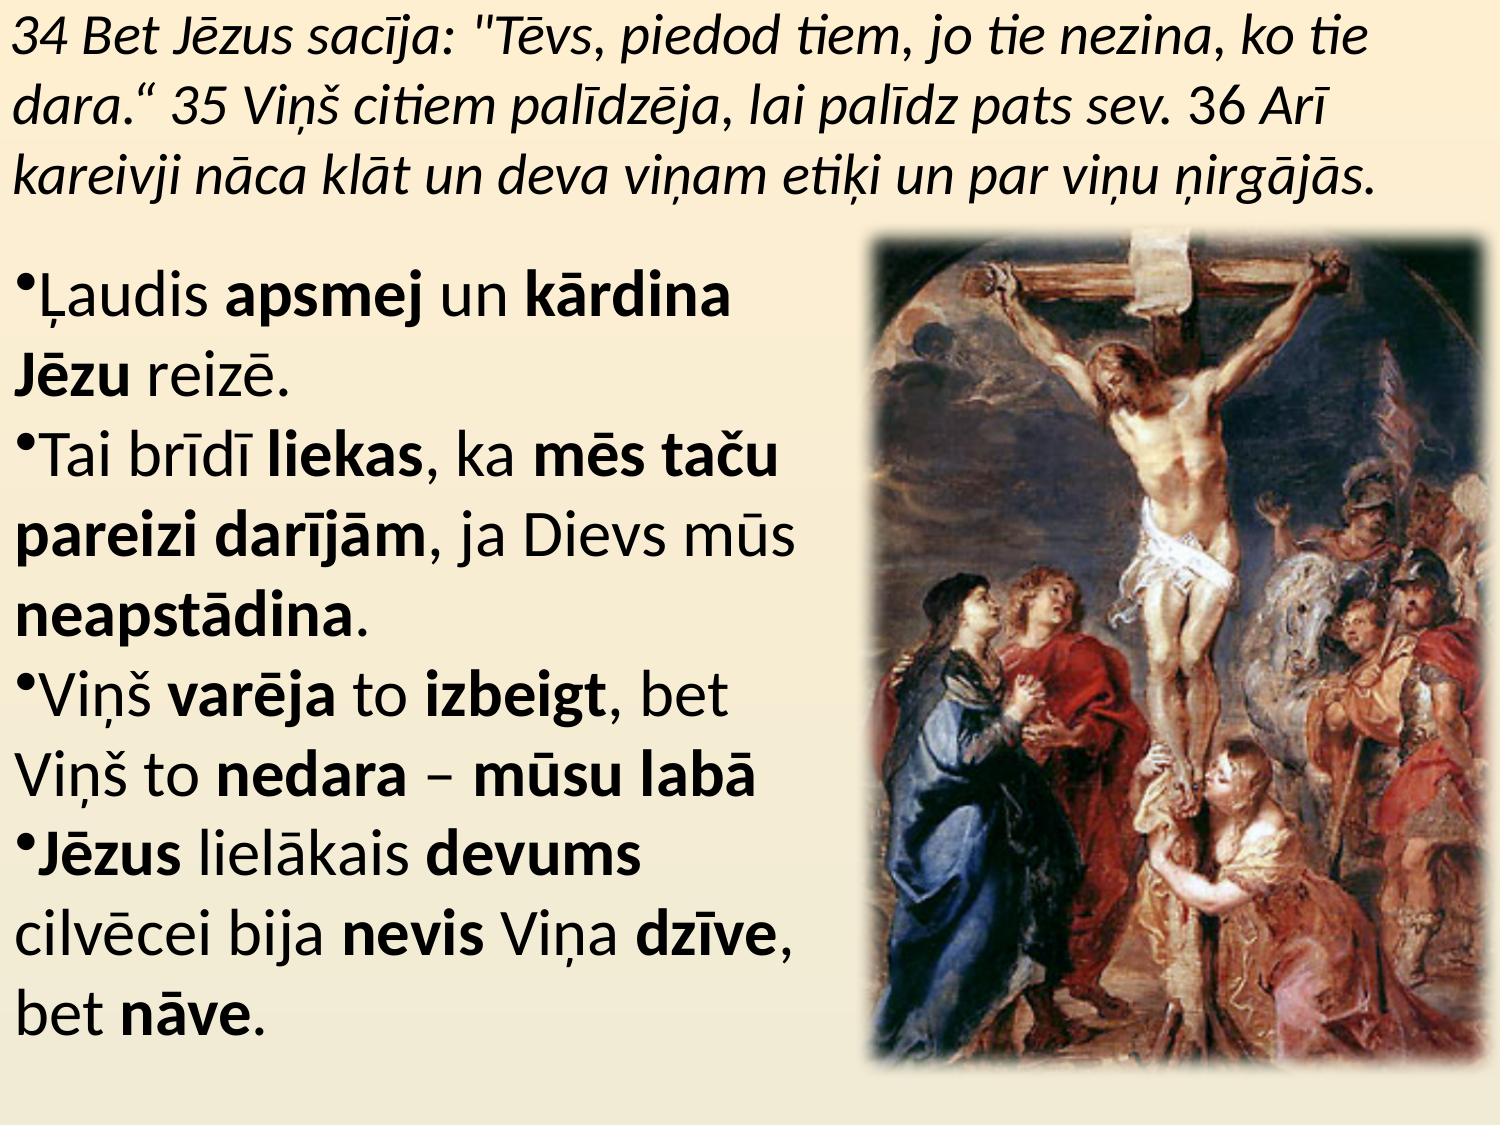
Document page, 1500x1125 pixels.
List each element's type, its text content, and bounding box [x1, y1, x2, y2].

text_box Ļaudis apsmej un kārdina Jēzu reizē. Tai brīdī liekas, ka mēs taču pareizi darījām, ja Dievs mūs neapstādina. Viņš varēja to izbeigt, bet Viņš to nedara – mūsu labā Jēzus lielākais devums cilvēcei bija nevis Viņa dzīve, bet nāve. [0, 242, 850, 1057]
picture [855, 221, 1500, 1079]
list 34 Bet Jēzus sacīja: "Tēvs, piedod tiem, jo tie nezina, ko tie dara.“ 35 Viņš citiem palīdzēja, lai palīdz pats sev. 36 Arī kareivji nāca klāt un deva viņam etiķi un par viņu ņirgājās. [0, 0, 1500, 242]
